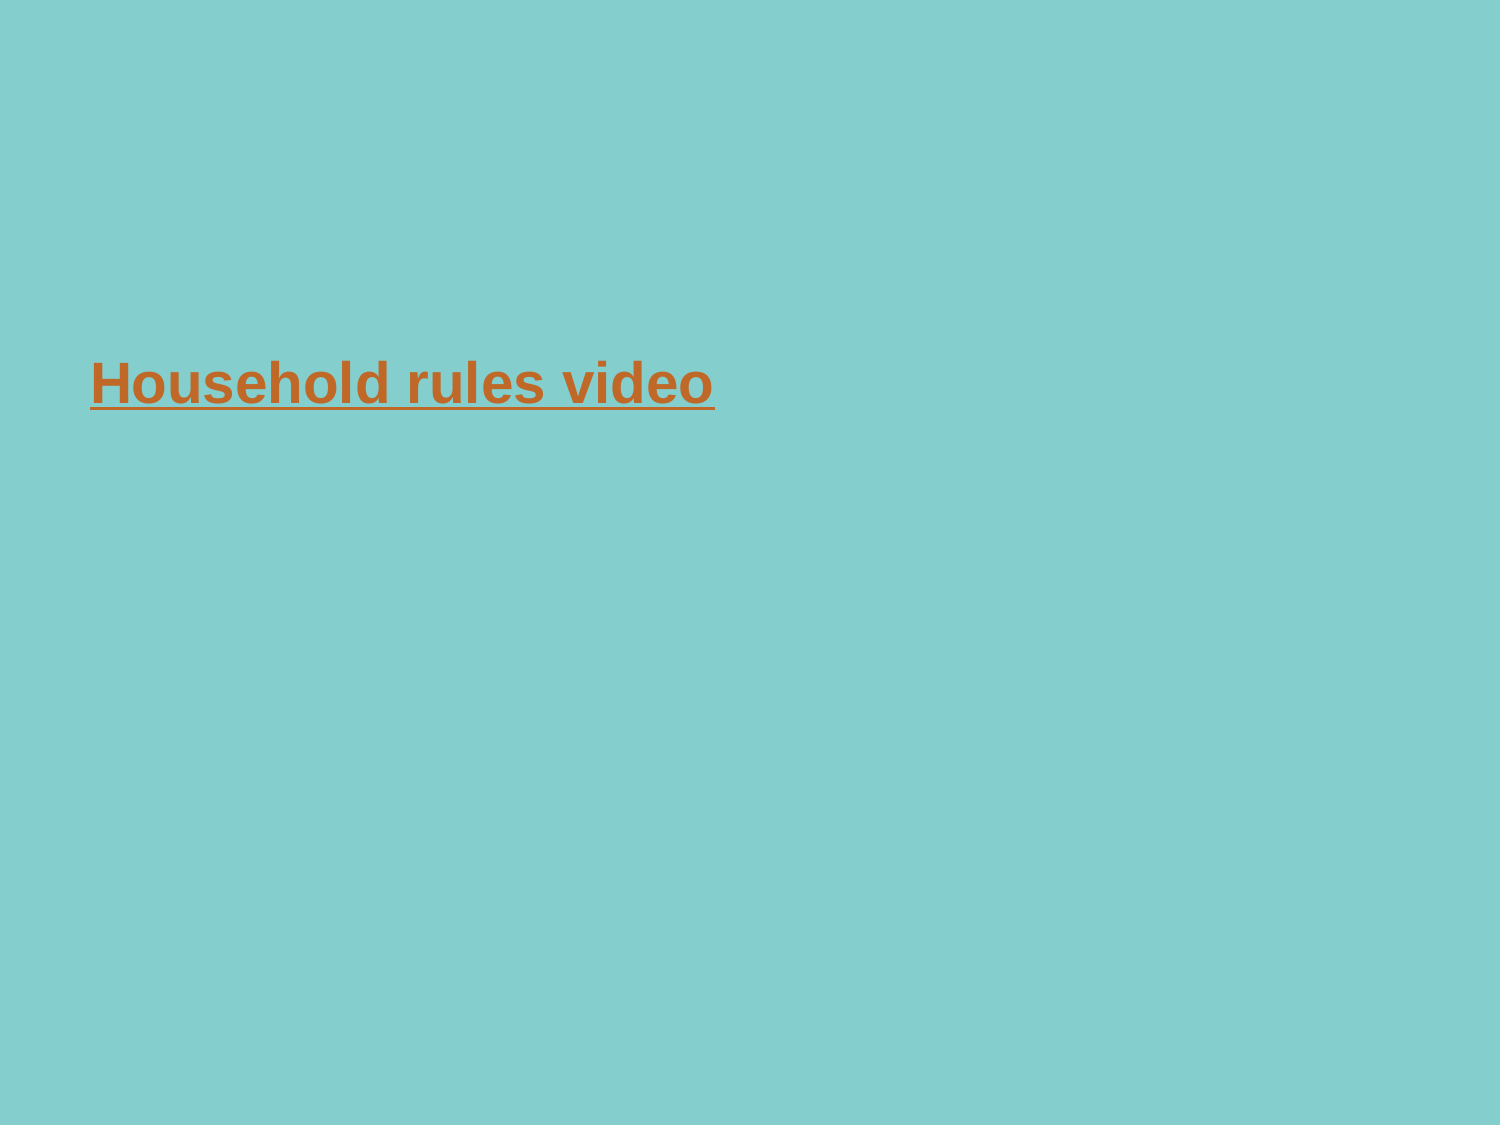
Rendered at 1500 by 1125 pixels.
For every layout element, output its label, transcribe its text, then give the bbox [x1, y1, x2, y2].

list Household rules video [75, 337, 738, 850]
